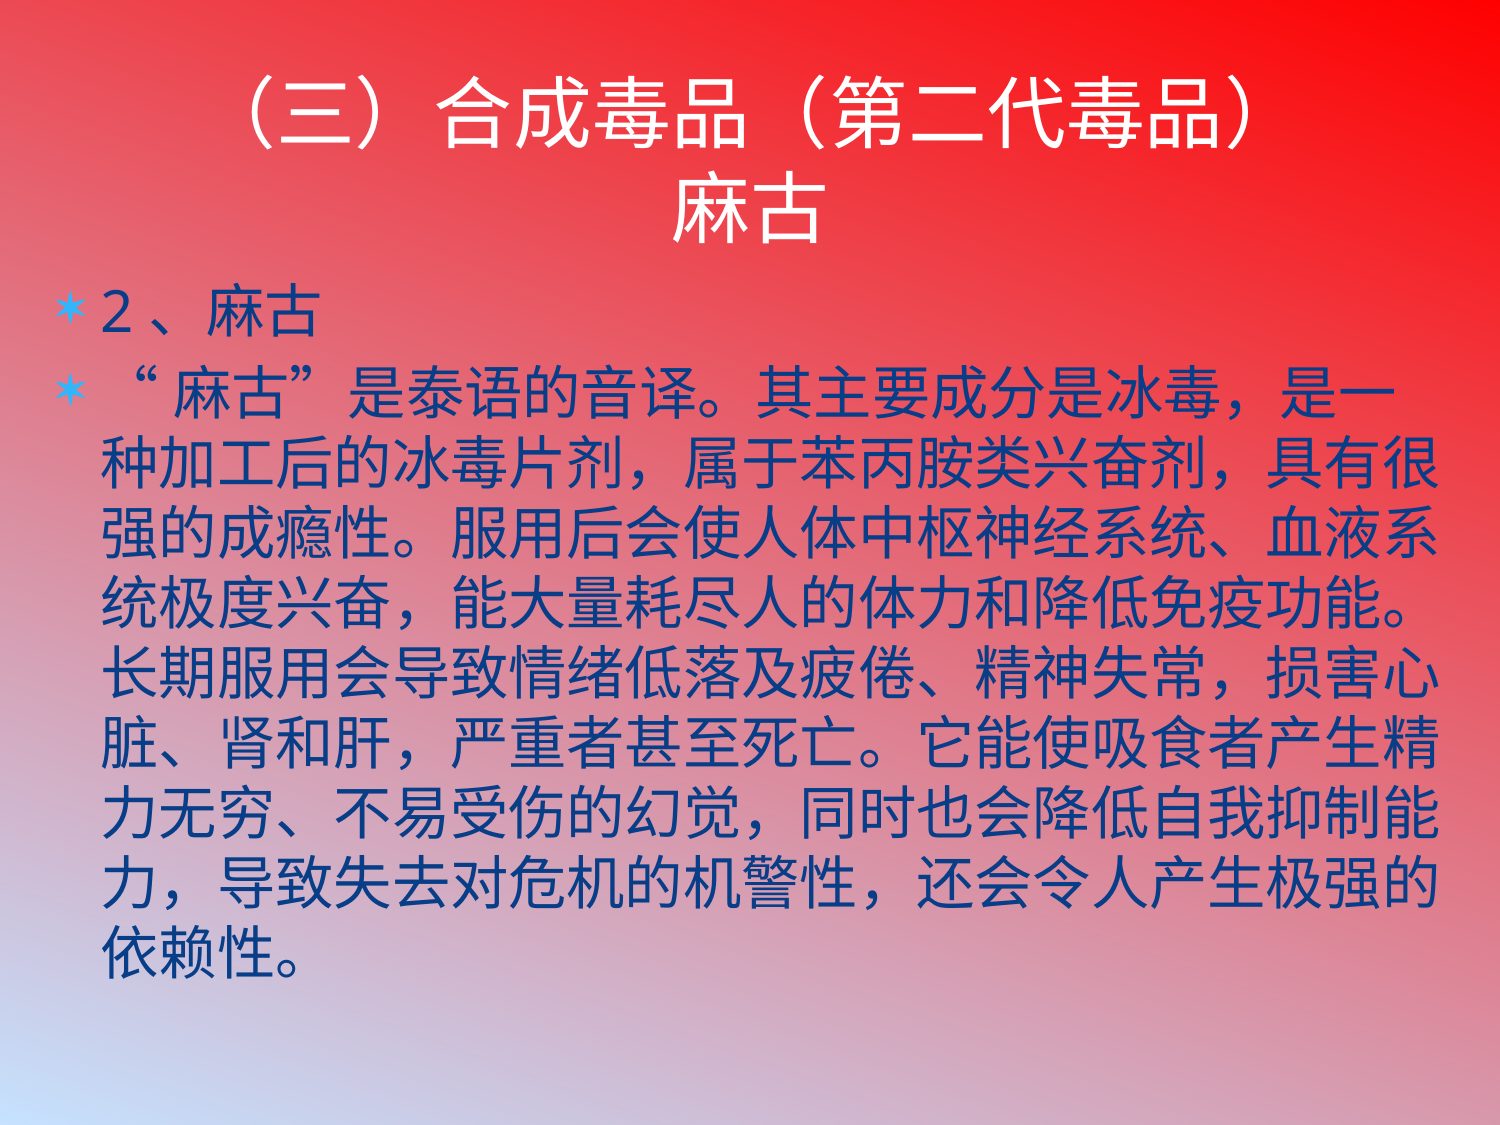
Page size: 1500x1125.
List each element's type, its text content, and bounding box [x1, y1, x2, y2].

list 2、麻古 “麻古”是泰语的音译。其主要成分是冰毒，是一种加工后的冰毒片剂，属于苯丙胺类兴奋剂，具有很强的成瘾性。服用后会使人体中枢神经系统、血液系统极度兴奋，能大量耗尽人的体力和降低免疫功能。长期服用会导致情绪低落及疲倦、精神失常，损害心脏、肾和肝，严重者甚至死亡。它能使吸食者产生精力无穷、不易受伤的幻觉，同时也会降低自我抑制能力，导致失去对危机的机警性，还会令人产生极强的依赖性。 [40, 266, 1460, 953]
title （三）合成毒品（第二代毒品） 麻古 [74, 55, 1426, 262]
